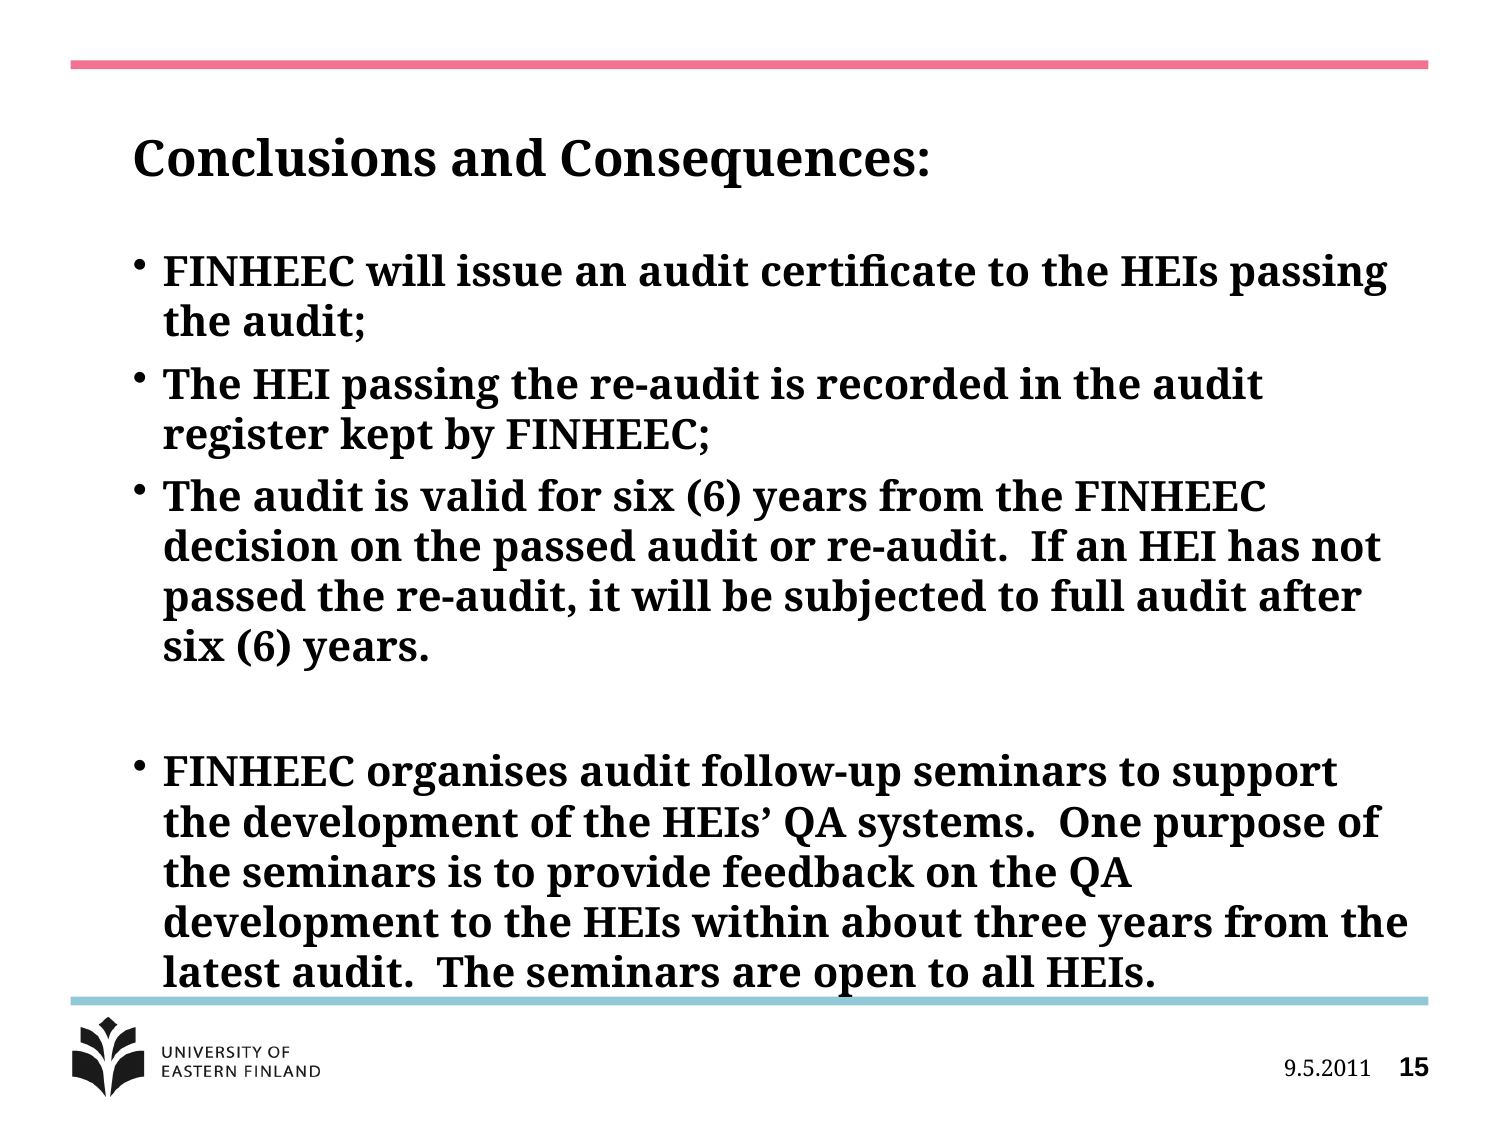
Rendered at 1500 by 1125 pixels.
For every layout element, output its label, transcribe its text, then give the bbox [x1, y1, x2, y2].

slide_number 15 [1369, 1046, 1430, 1089]
picture [67, 1012, 325, 1100]
list FINHEEC will issue an audit certificate to the HEIs passing the audit; The HEI passing the re-audit is recorded in the audit register kept by FINHEEC; The audit is valid for six (6) years from the FINHEEC decision on the passed audit or re-audit. If an HEI has not passed the re-audit, it will be subjected to full audit after six (6) years. FINHEEC organises audit follow-up seminars to support the development of the HEIs’ QA systems. One purpose of the seminars is to provide feedback on the QA development to the HEIs within about three years from the latest audit. The seminars are open to all HEIs. [117, 237, 1430, 988]
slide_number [1228, 1046, 1369, 1089]
title Conclusions and Consequences: [117, 107, 1430, 237]
